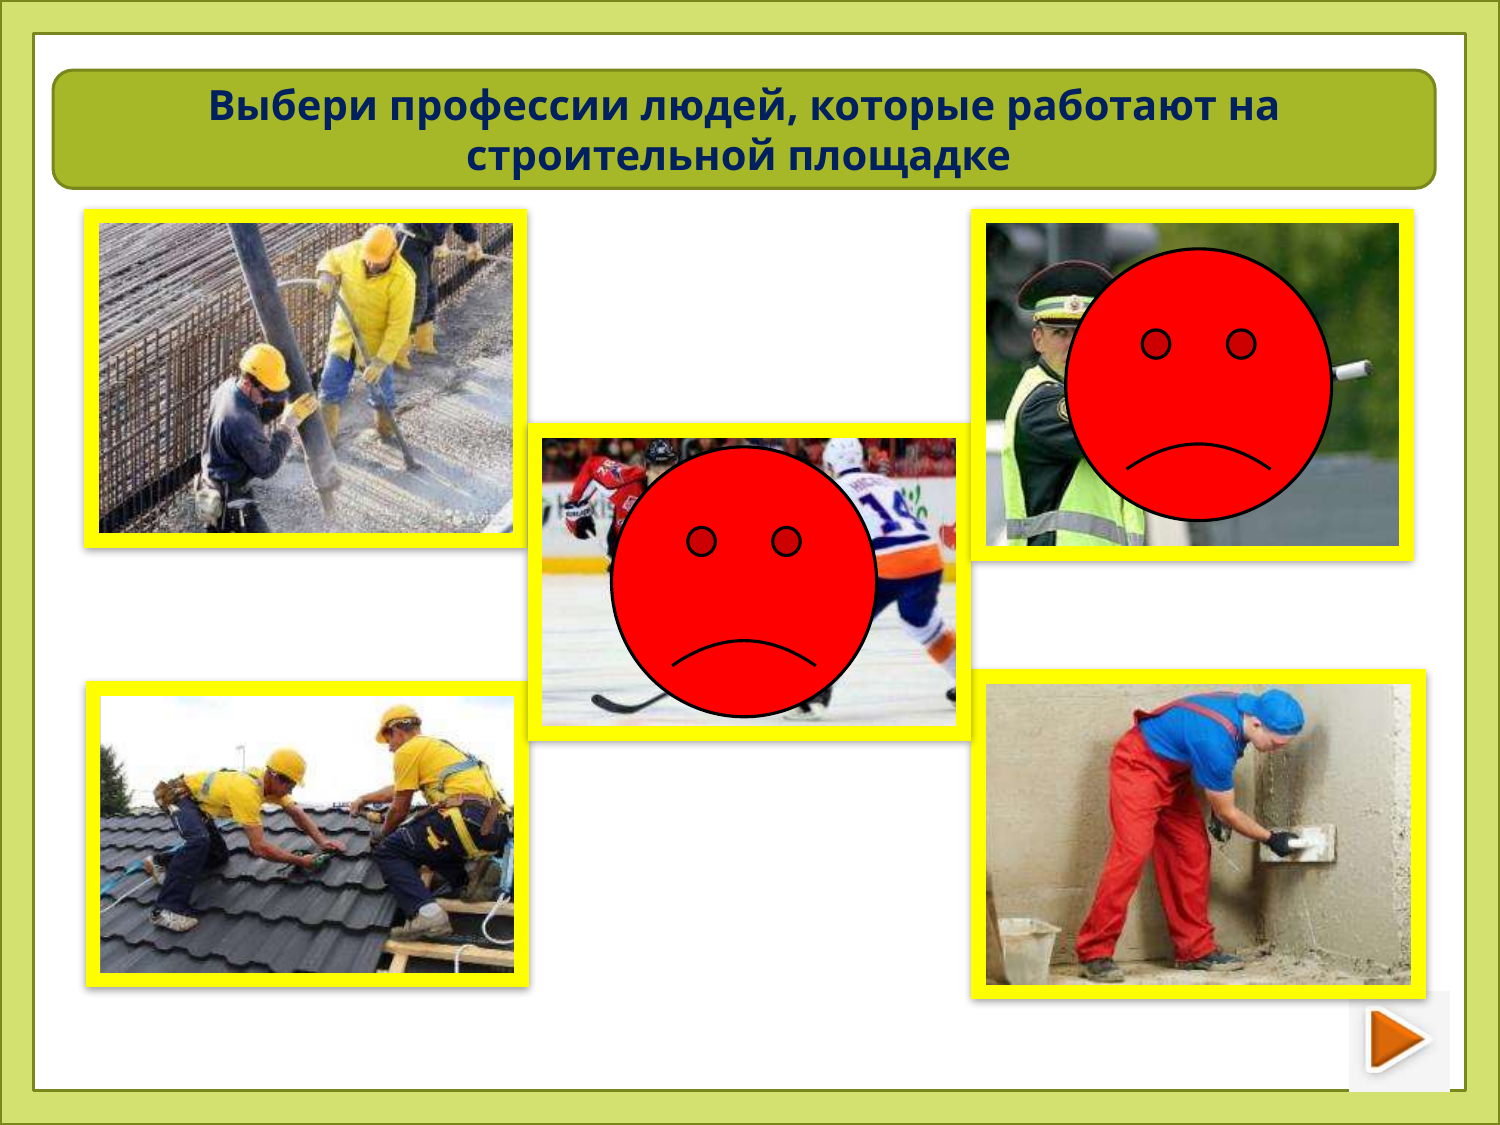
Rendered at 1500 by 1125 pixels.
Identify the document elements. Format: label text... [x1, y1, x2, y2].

picture [541, 437, 957, 727]
picture [1349, 991, 1450, 1092]
picture [985, 222, 1400, 547]
picture [98, 222, 514, 534]
picture [100, 695, 515, 973]
text_box Выбери профессии людей, которые работают на строительной площадке [51, 68, 1437, 190]
picture [985, 683, 1412, 985]
